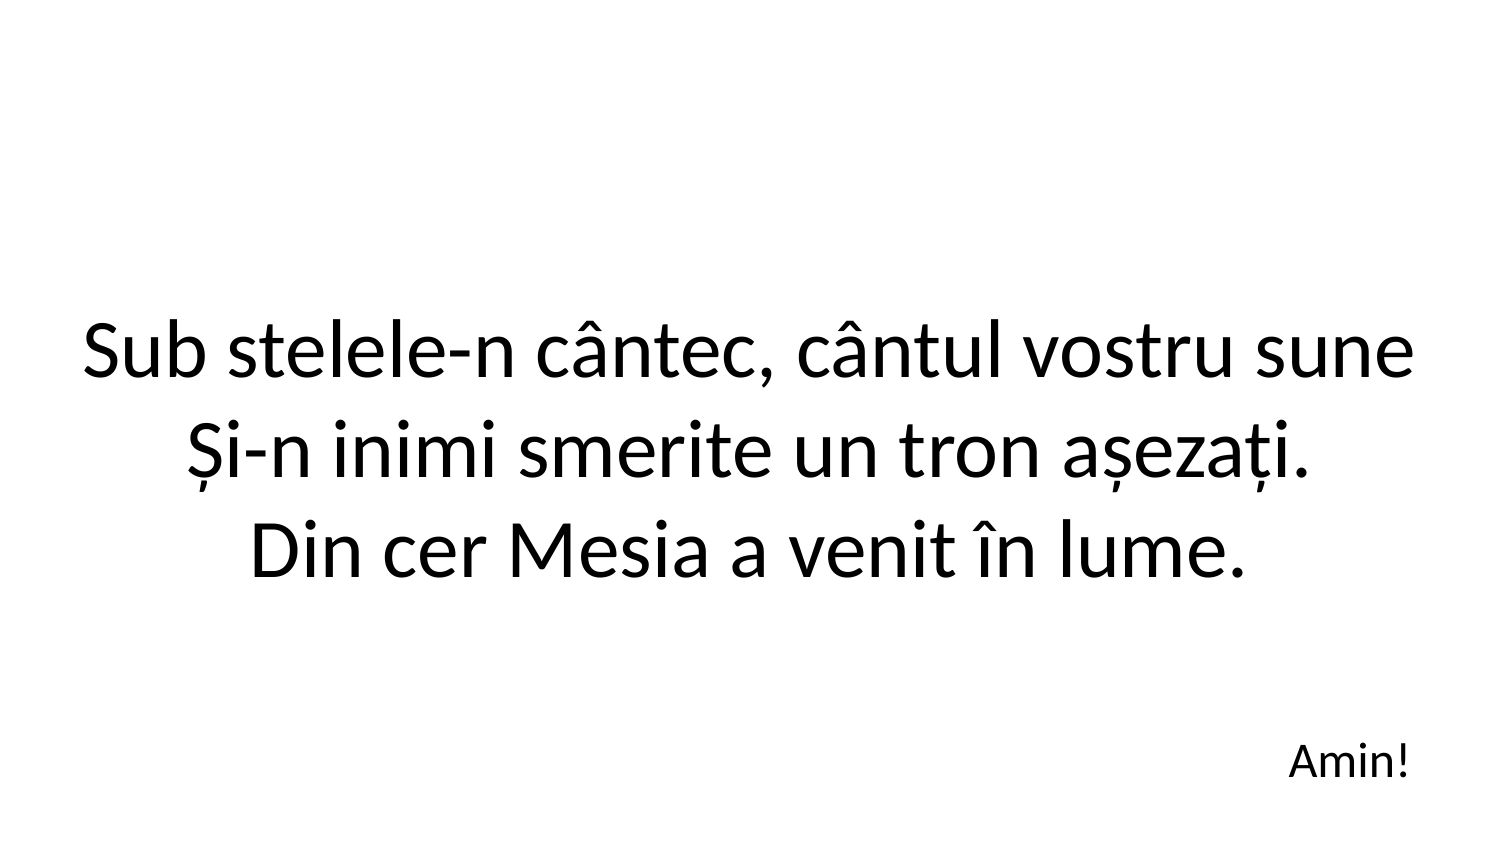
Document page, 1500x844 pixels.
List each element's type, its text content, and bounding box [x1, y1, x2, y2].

text_box Amin! [1273, 674, 1427, 795]
text_box Sub stelele-n cântec, cântul vostru sune Și-n inimi smerite un tron așezați. Din cer Mesia a venit în lume. [67, 242, 1433, 602]
